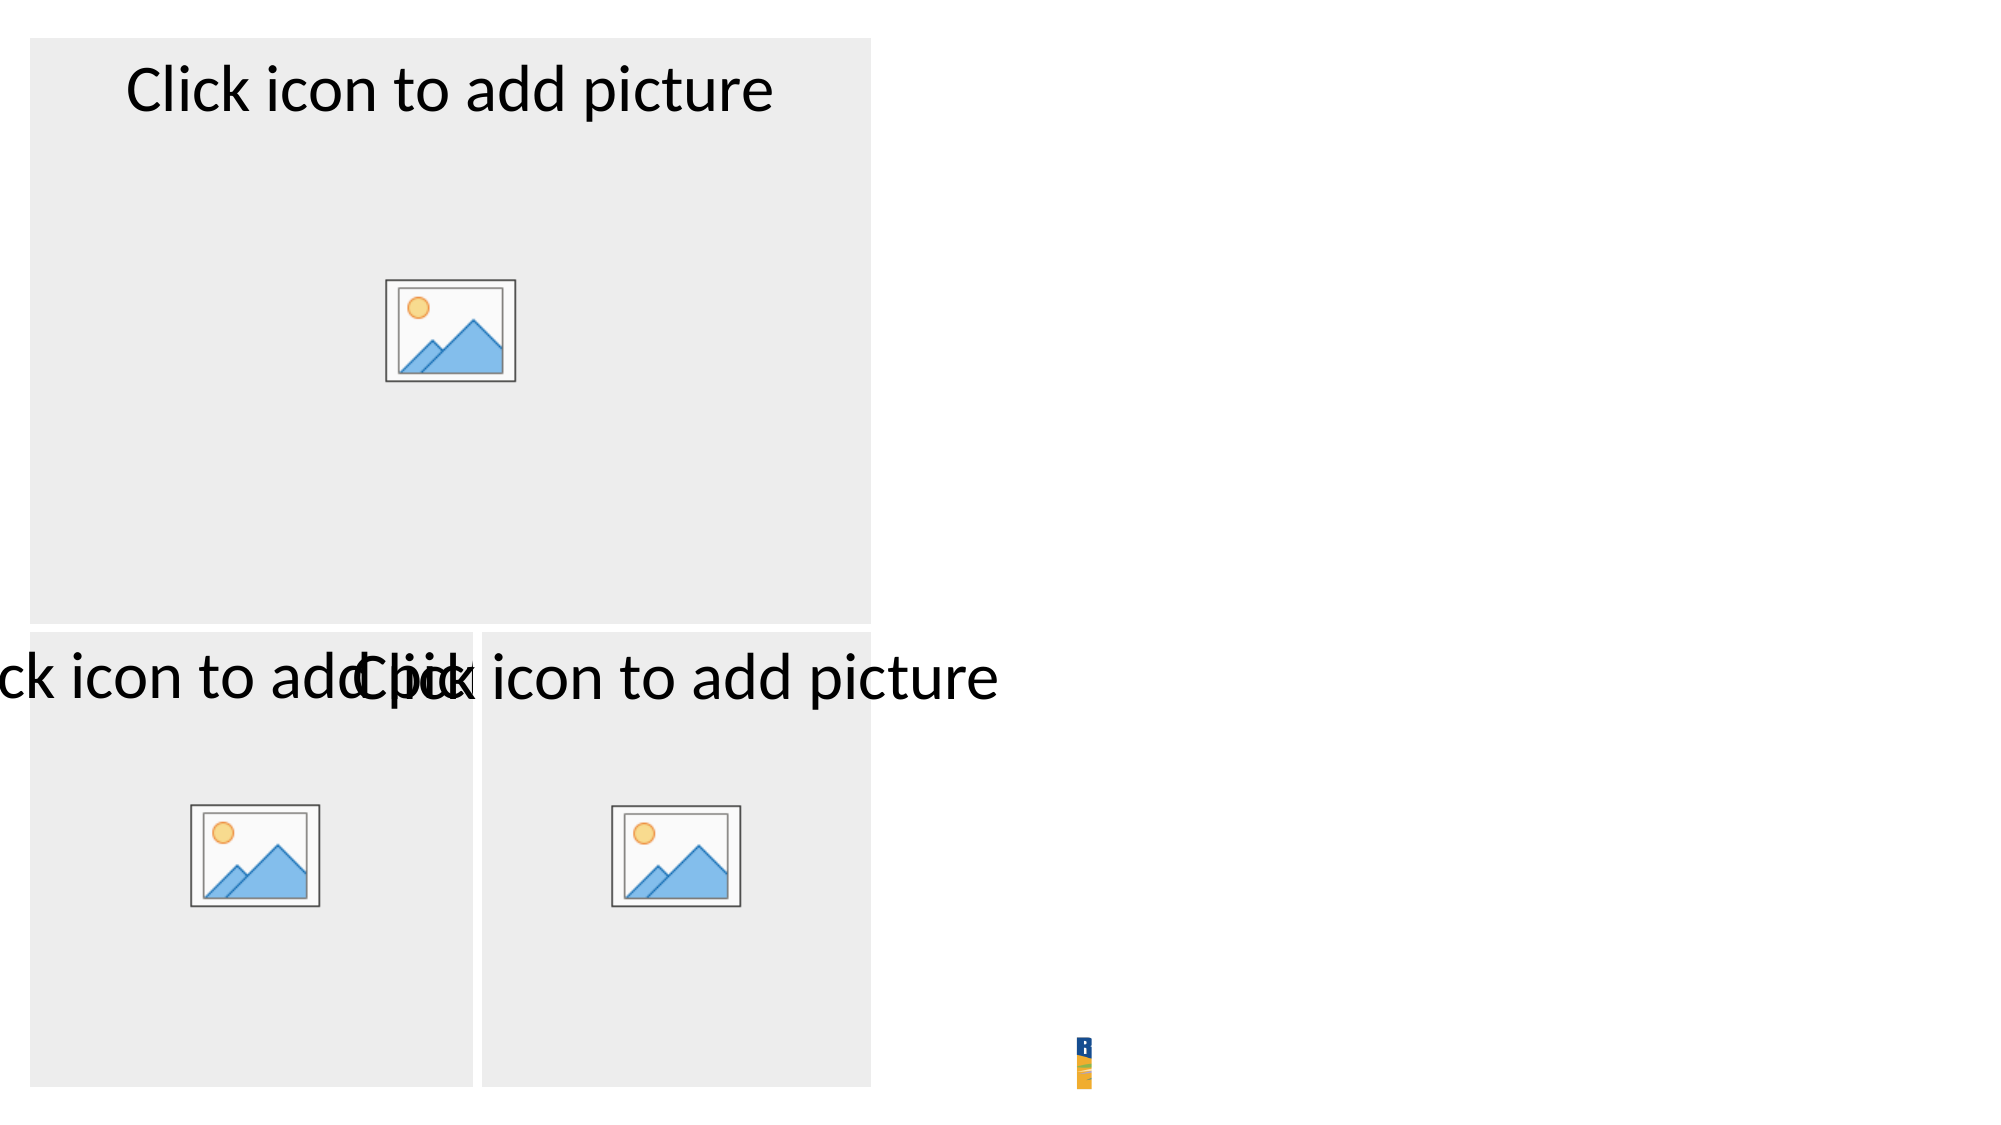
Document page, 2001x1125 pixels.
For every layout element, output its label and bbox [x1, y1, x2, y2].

picture [1048, 992, 1942, 1123]
picture [29, 37, 872, 1088]
